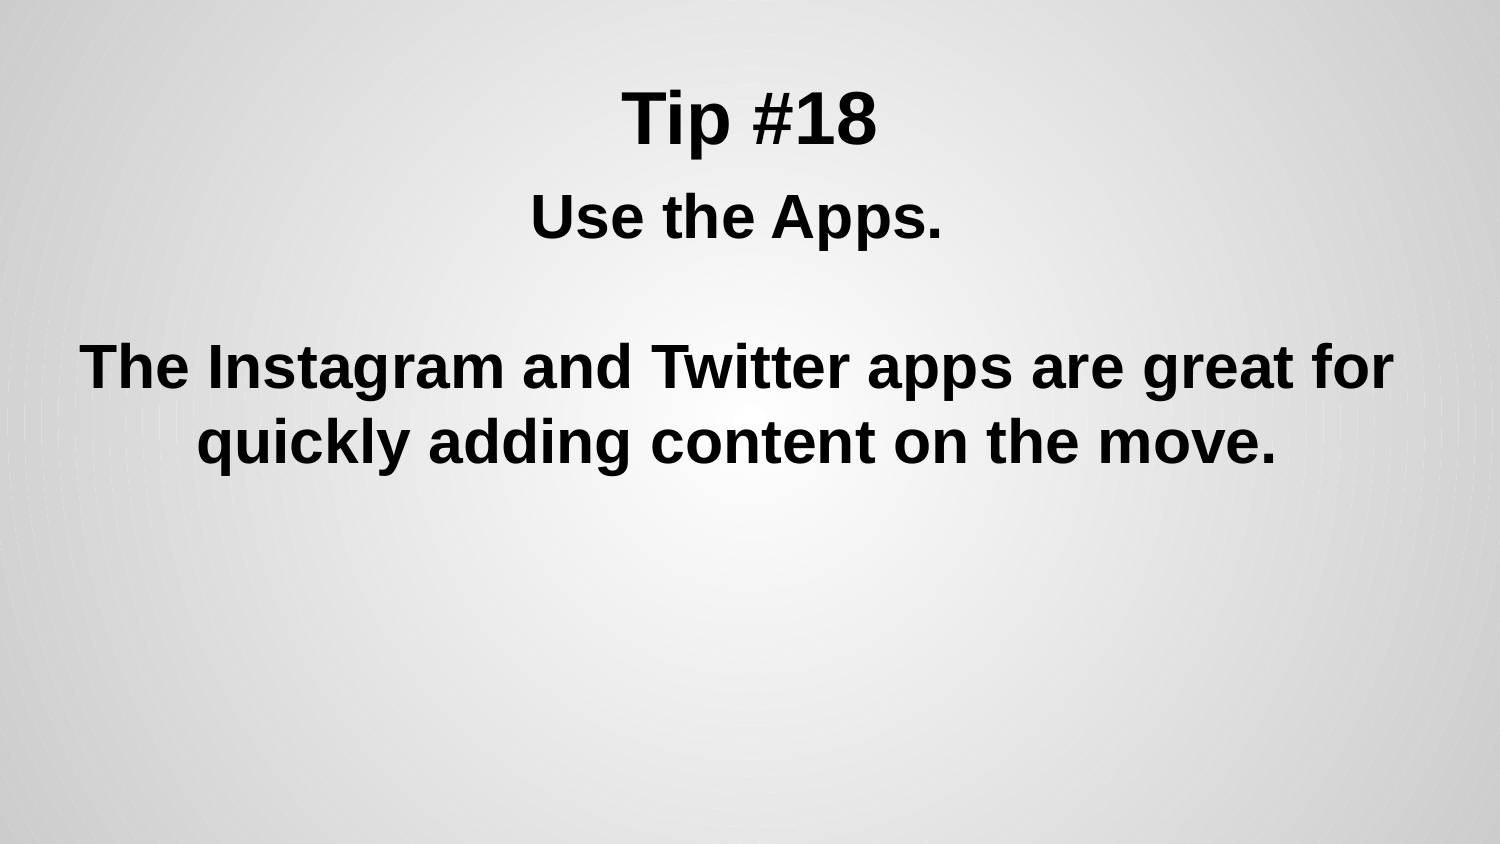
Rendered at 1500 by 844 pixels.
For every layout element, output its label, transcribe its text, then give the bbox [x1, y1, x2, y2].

list Use the Apps. The Instagram and Twitter apps are great for quickly adding content on the move. [62, 86, 1413, 698]
title Tip #18 [75, 33, 1425, 175]
